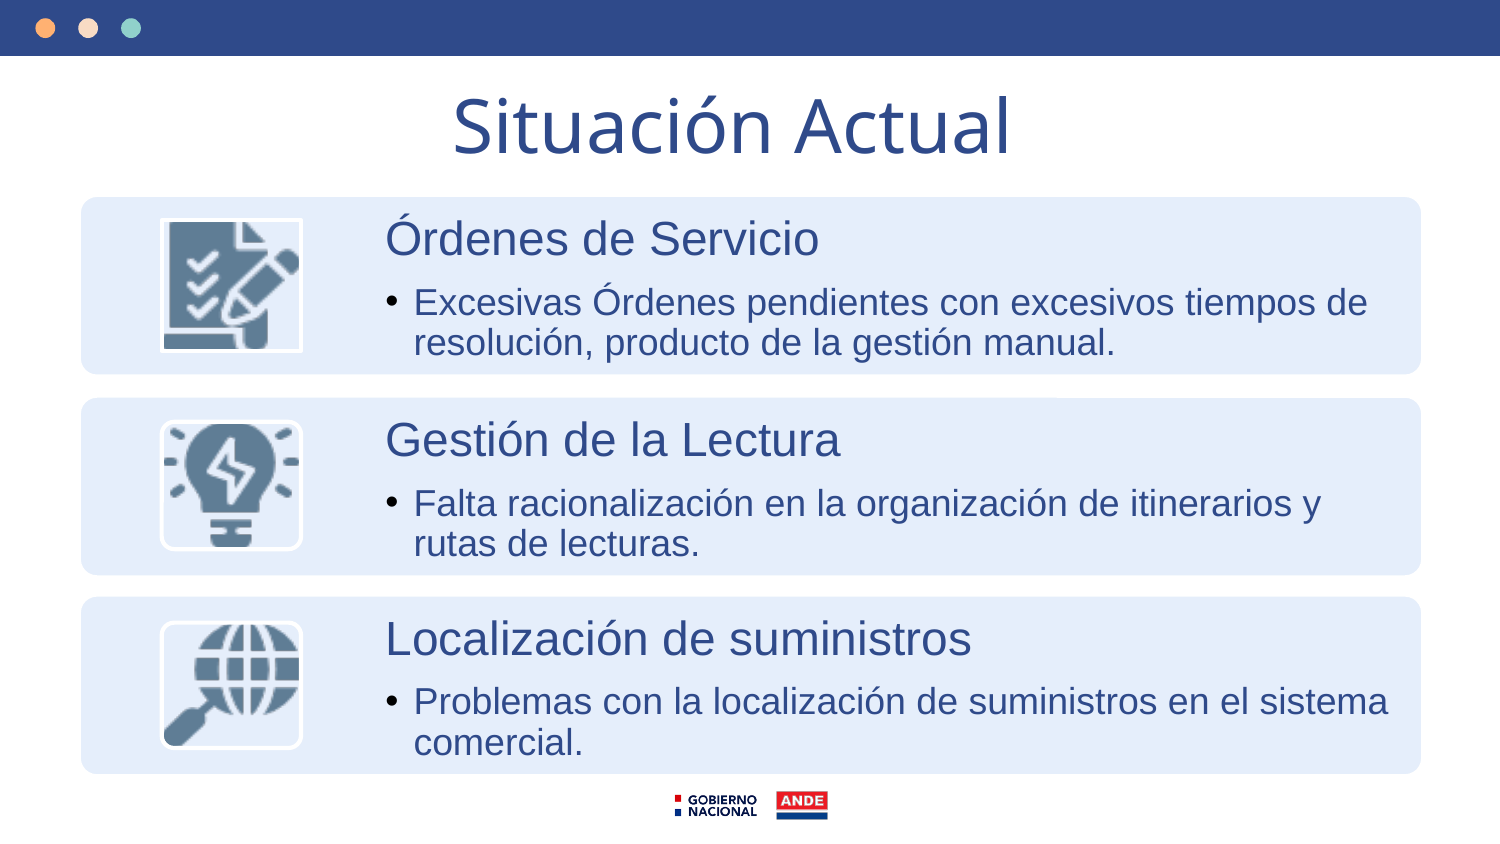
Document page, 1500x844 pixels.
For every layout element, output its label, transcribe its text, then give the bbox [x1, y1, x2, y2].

text_box [0, 0, 1500, 57]
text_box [78, 194, 1424, 777]
title Situación Actual [159, 67, 1307, 184]
text_box [35, 18, 56, 39]
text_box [672, 777, 828, 829]
text_box [78, 18, 99, 39]
subtitle [17, 114, 1016, 729]
text_box [121, 18, 141, 39]
